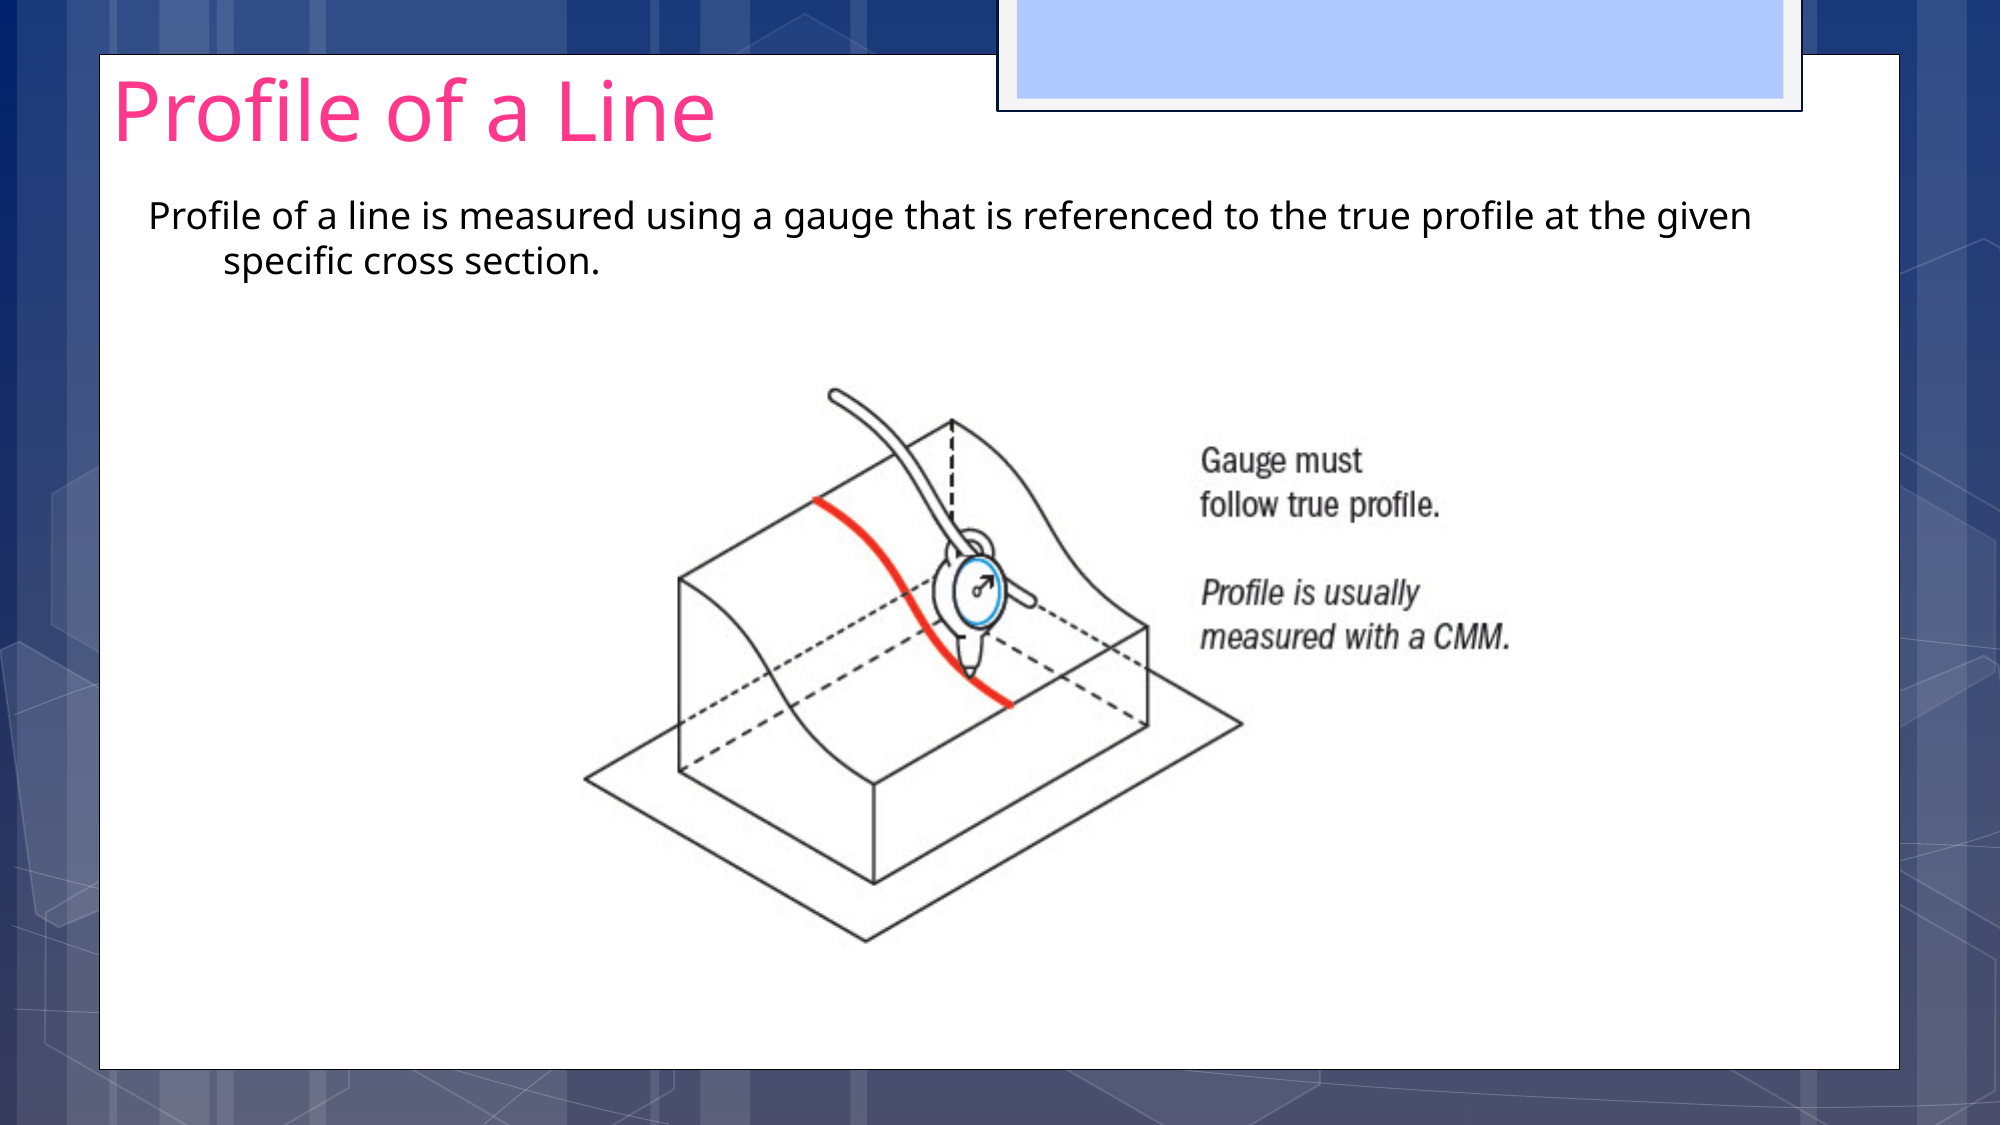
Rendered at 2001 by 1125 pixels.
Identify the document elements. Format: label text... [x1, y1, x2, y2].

picture [565, 337, 1573, 973]
text_box Profile of a line is measured using a gauge that is referenced to the true profile at the given specific cross section. [133, 184, 1869, 290]
title Profile of a Line [96, 0, 1634, 166]
